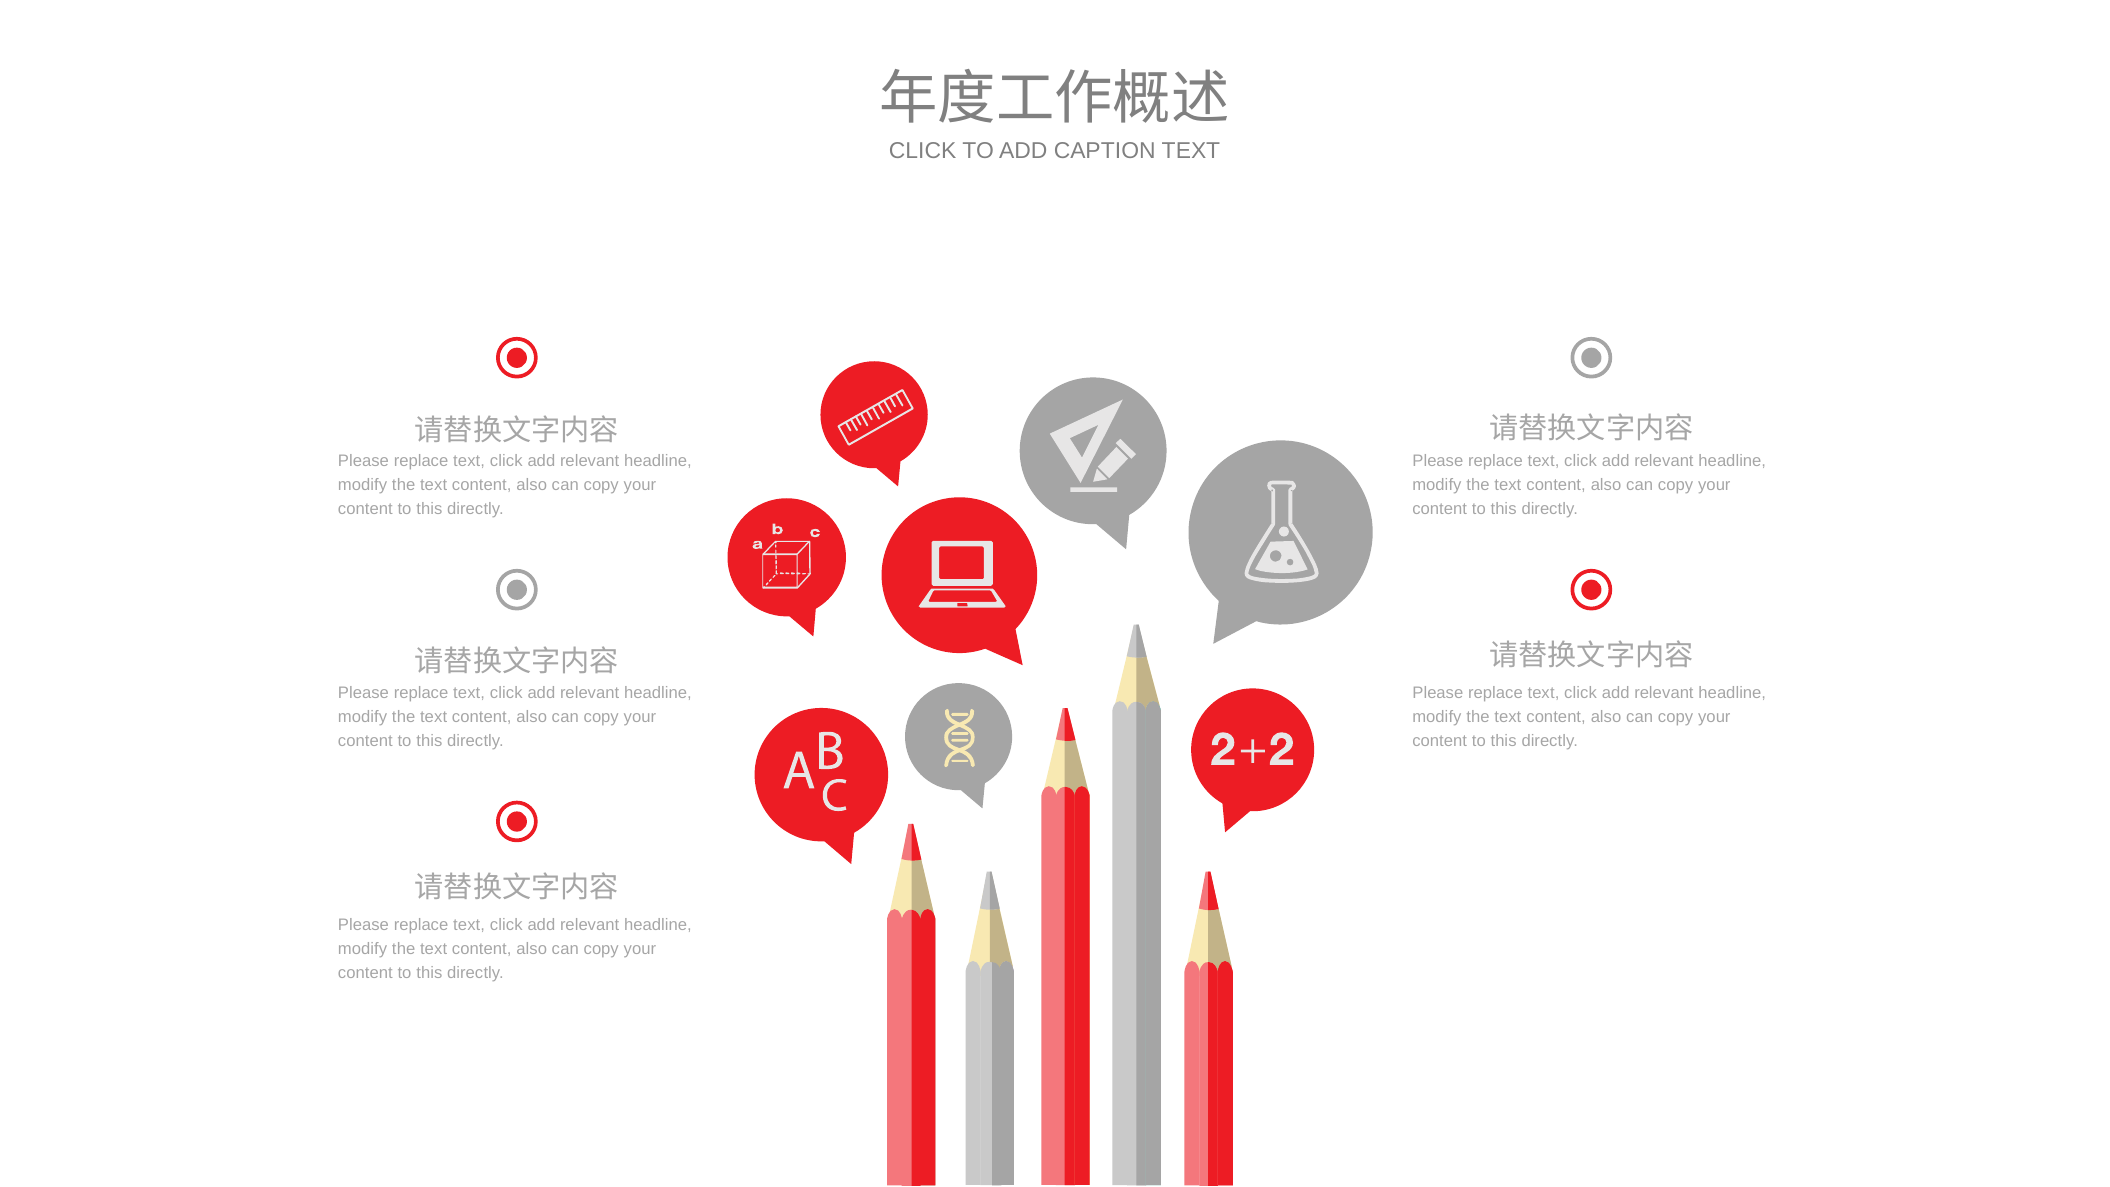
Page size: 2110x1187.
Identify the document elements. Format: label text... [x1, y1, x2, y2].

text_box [887, 823, 936, 1186]
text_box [337, 634, 696, 749]
text_box CLICK TO ADD CAPTION TEXT [865, 135, 1245, 163]
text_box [337, 404, 696, 517]
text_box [495, 336, 538, 379]
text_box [754, 707, 889, 865]
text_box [1041, 707, 1090, 1186]
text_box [1412, 629, 1771, 749]
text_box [1412, 402, 1771, 517]
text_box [872, 488, 1043, 666]
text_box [1019, 377, 1167, 550]
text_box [727, 498, 846, 637]
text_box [1570, 336, 1613, 379]
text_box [495, 800, 538, 843]
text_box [1191, 688, 1315, 833]
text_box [337, 861, 696, 981]
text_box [495, 568, 538, 611]
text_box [1183, 431, 1382, 644]
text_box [965, 871, 1014, 1186]
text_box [1570, 568, 1613, 611]
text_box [904, 683, 1013, 809]
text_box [1112, 624, 1161, 1186]
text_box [1184, 871, 1233, 1186]
text_box 年度工作概述 [865, 60, 1245, 131]
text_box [820, 361, 928, 487]
